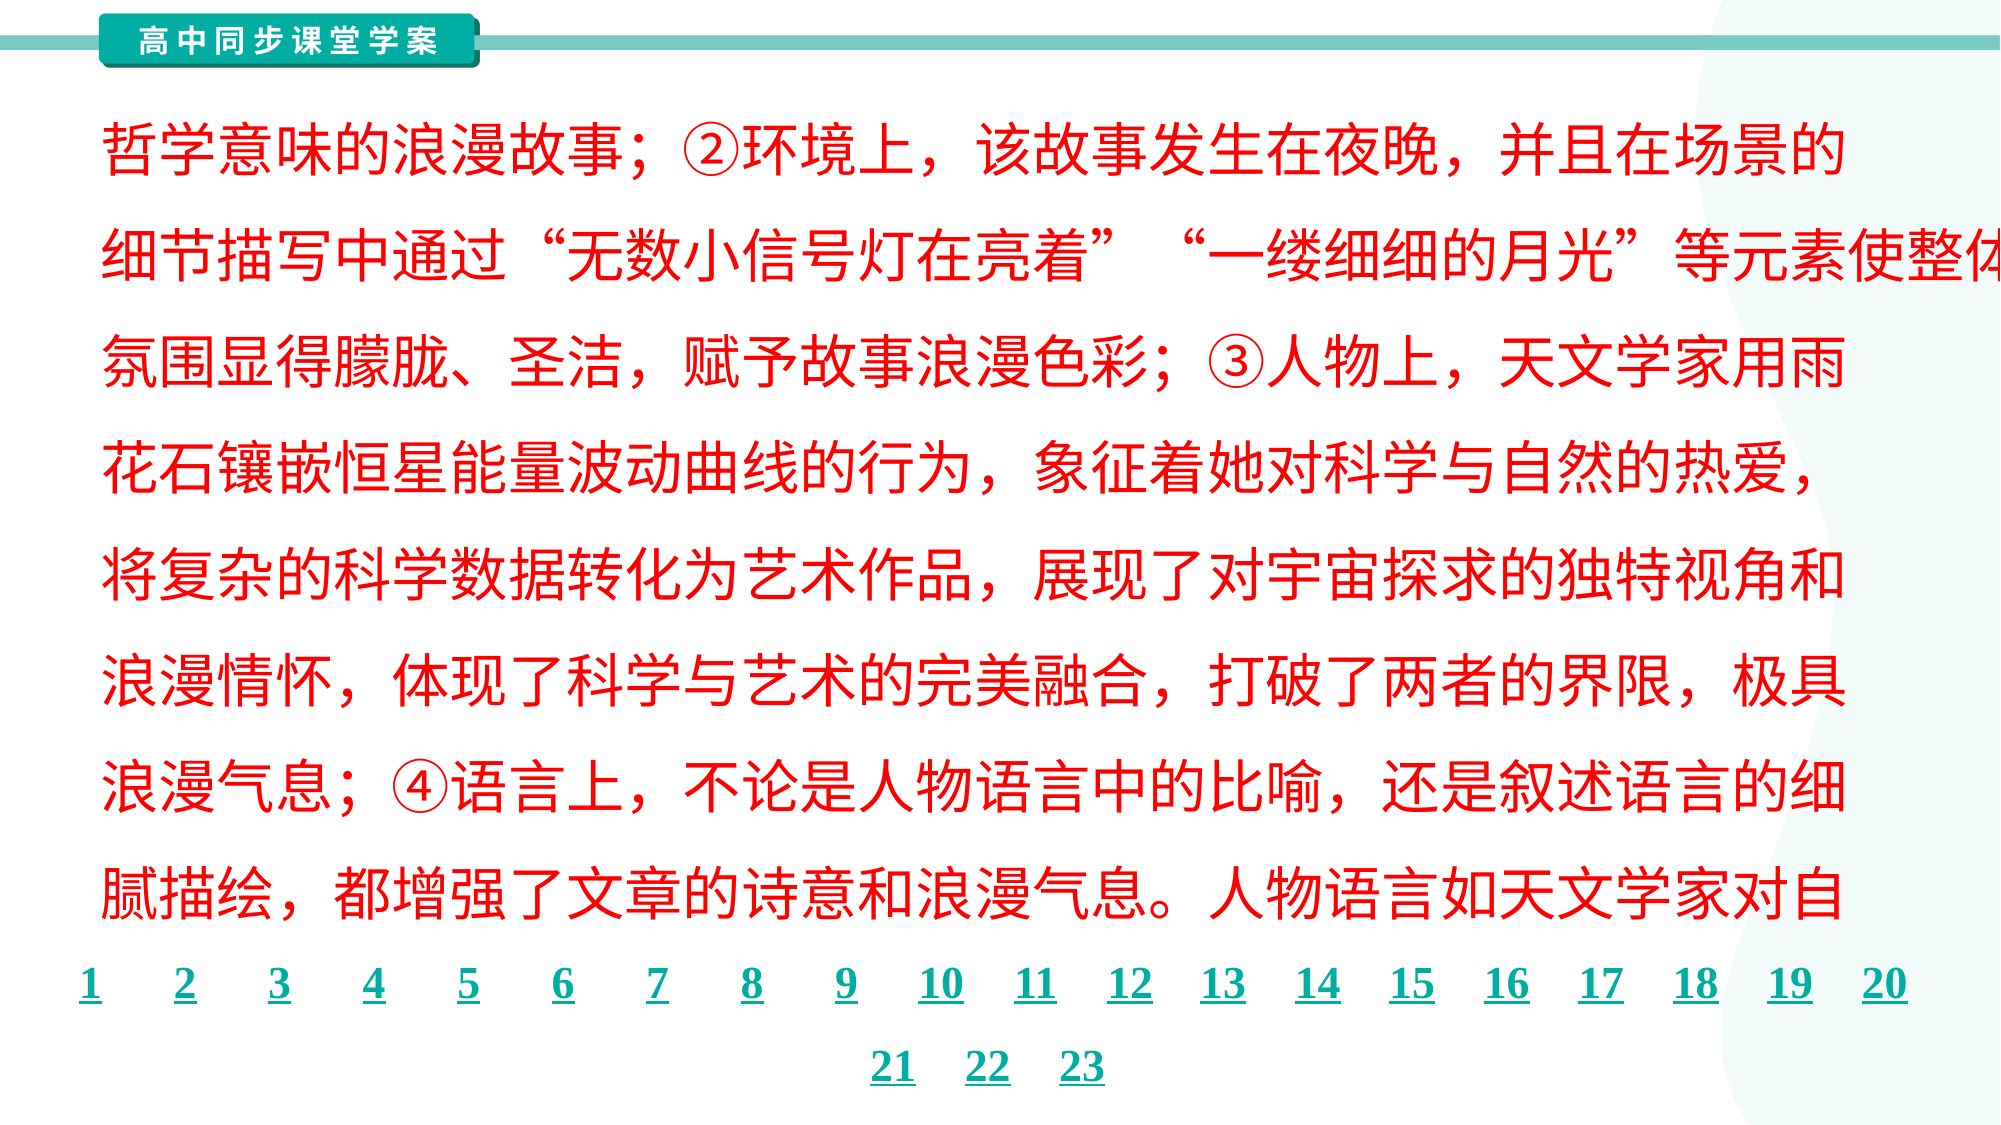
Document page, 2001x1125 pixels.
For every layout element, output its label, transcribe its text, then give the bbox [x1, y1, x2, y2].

text_box 哲学意味的浪漫故事；②环境上，该故事发生在夜晚，并且在场景的 细节描写中通过“无数小信号灯在亮着”“一缕细细的月光”等元素使整体 氛围显得朦胧、圣洁，赋予故事浪漫色彩；③人物上，天文学家用雨 花石镶嵌恒星能量波动曲线的行为，象征着她对科学与自然的热爱， 将复杂的科学数据转化为艺术作品，展现了对宇宙探求的独特视角和 浪漫情怀，体现了科学与艺术的完美融合，打破了两者的界限，极具 浪漫气息；④语言上，不论是人物语言中的比喻，还是叙述语言的细 腻描绘，都增强了文章的诗意和浪漫气息。人物语言如天文学家对自 [100, 76, 1899, 927]
picture [0, 0, 2000, 1125]
